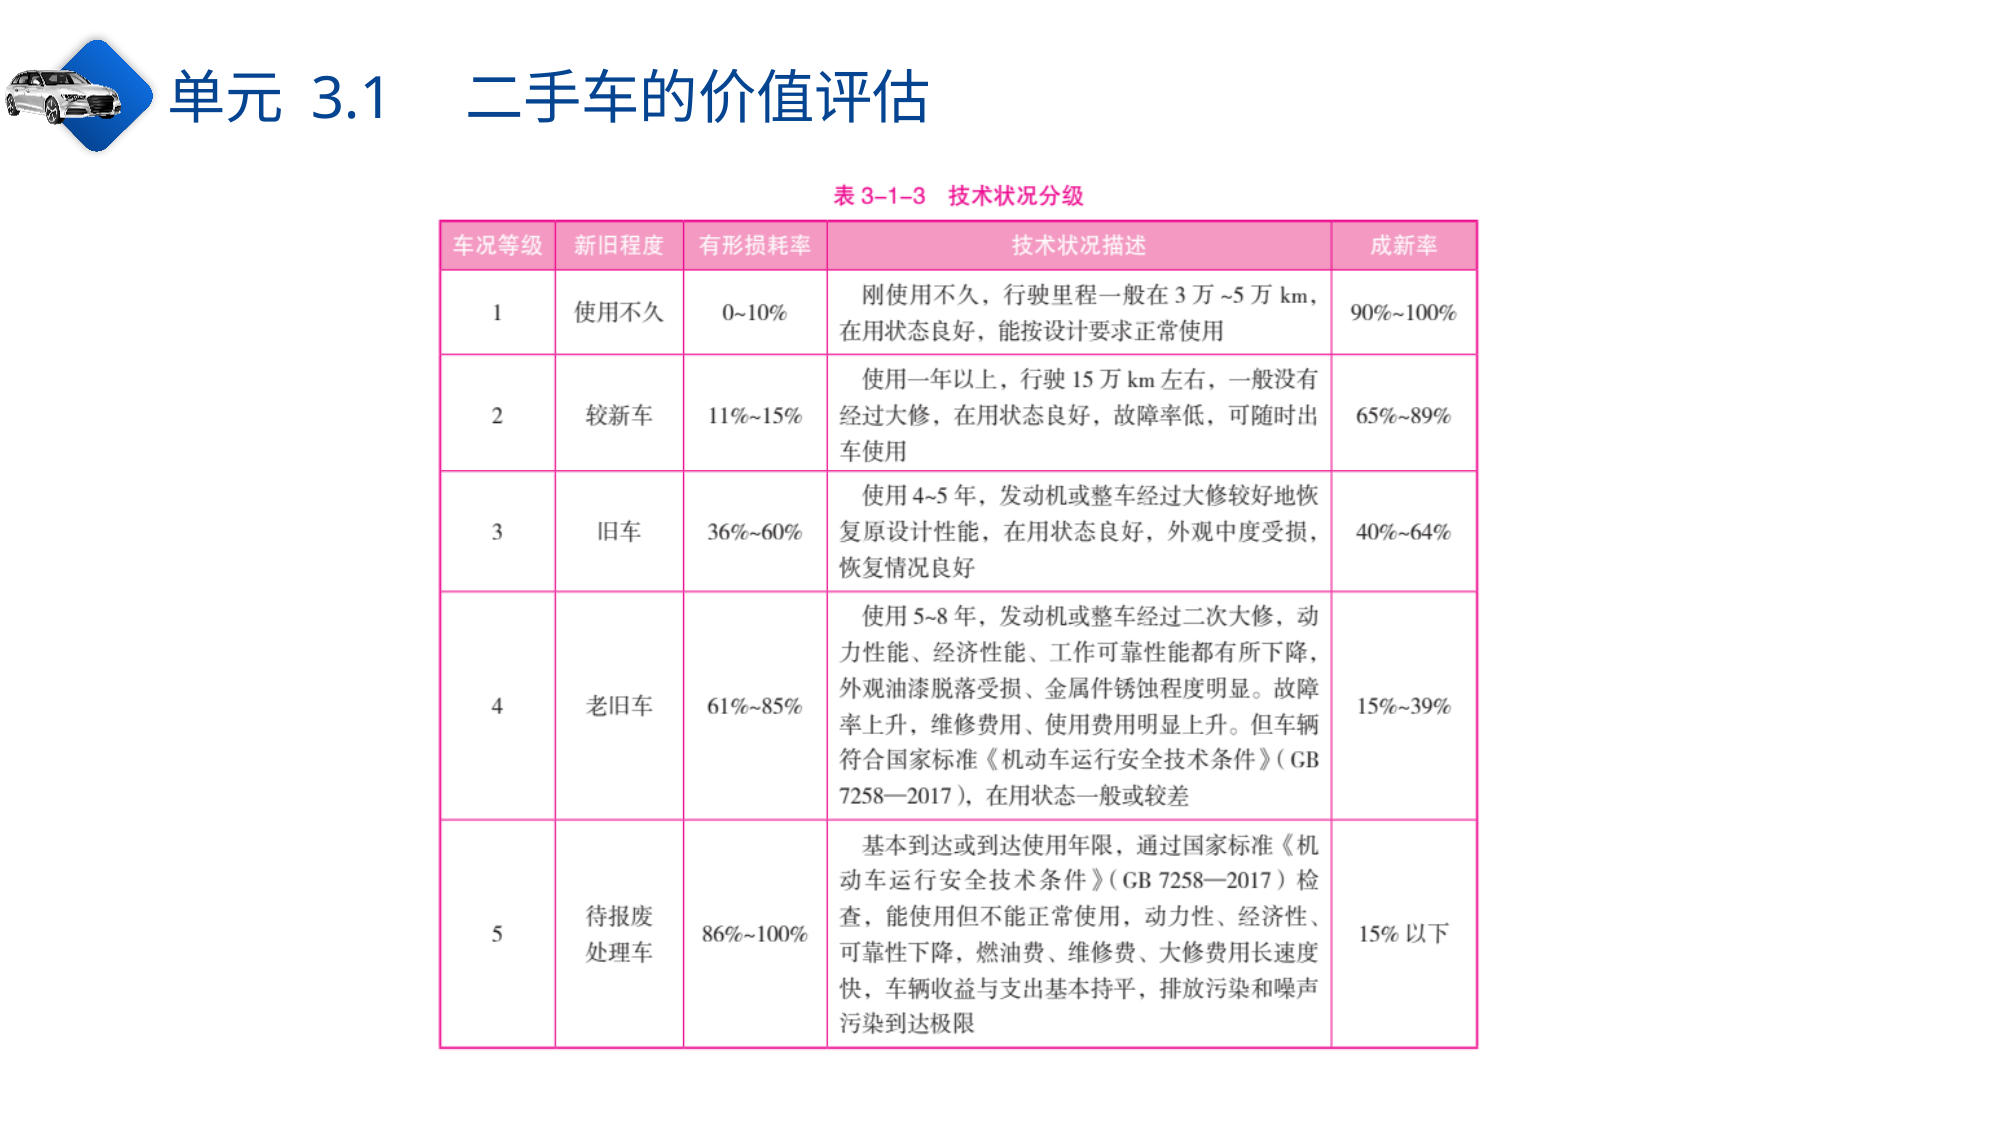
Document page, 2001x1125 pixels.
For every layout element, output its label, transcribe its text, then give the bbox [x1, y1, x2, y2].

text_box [432, 165, 1483, 1057]
text_box 单元 3.1 二手车的价值评估 [152, 52, 946, 138]
picture [0, 31, 125, 157]
